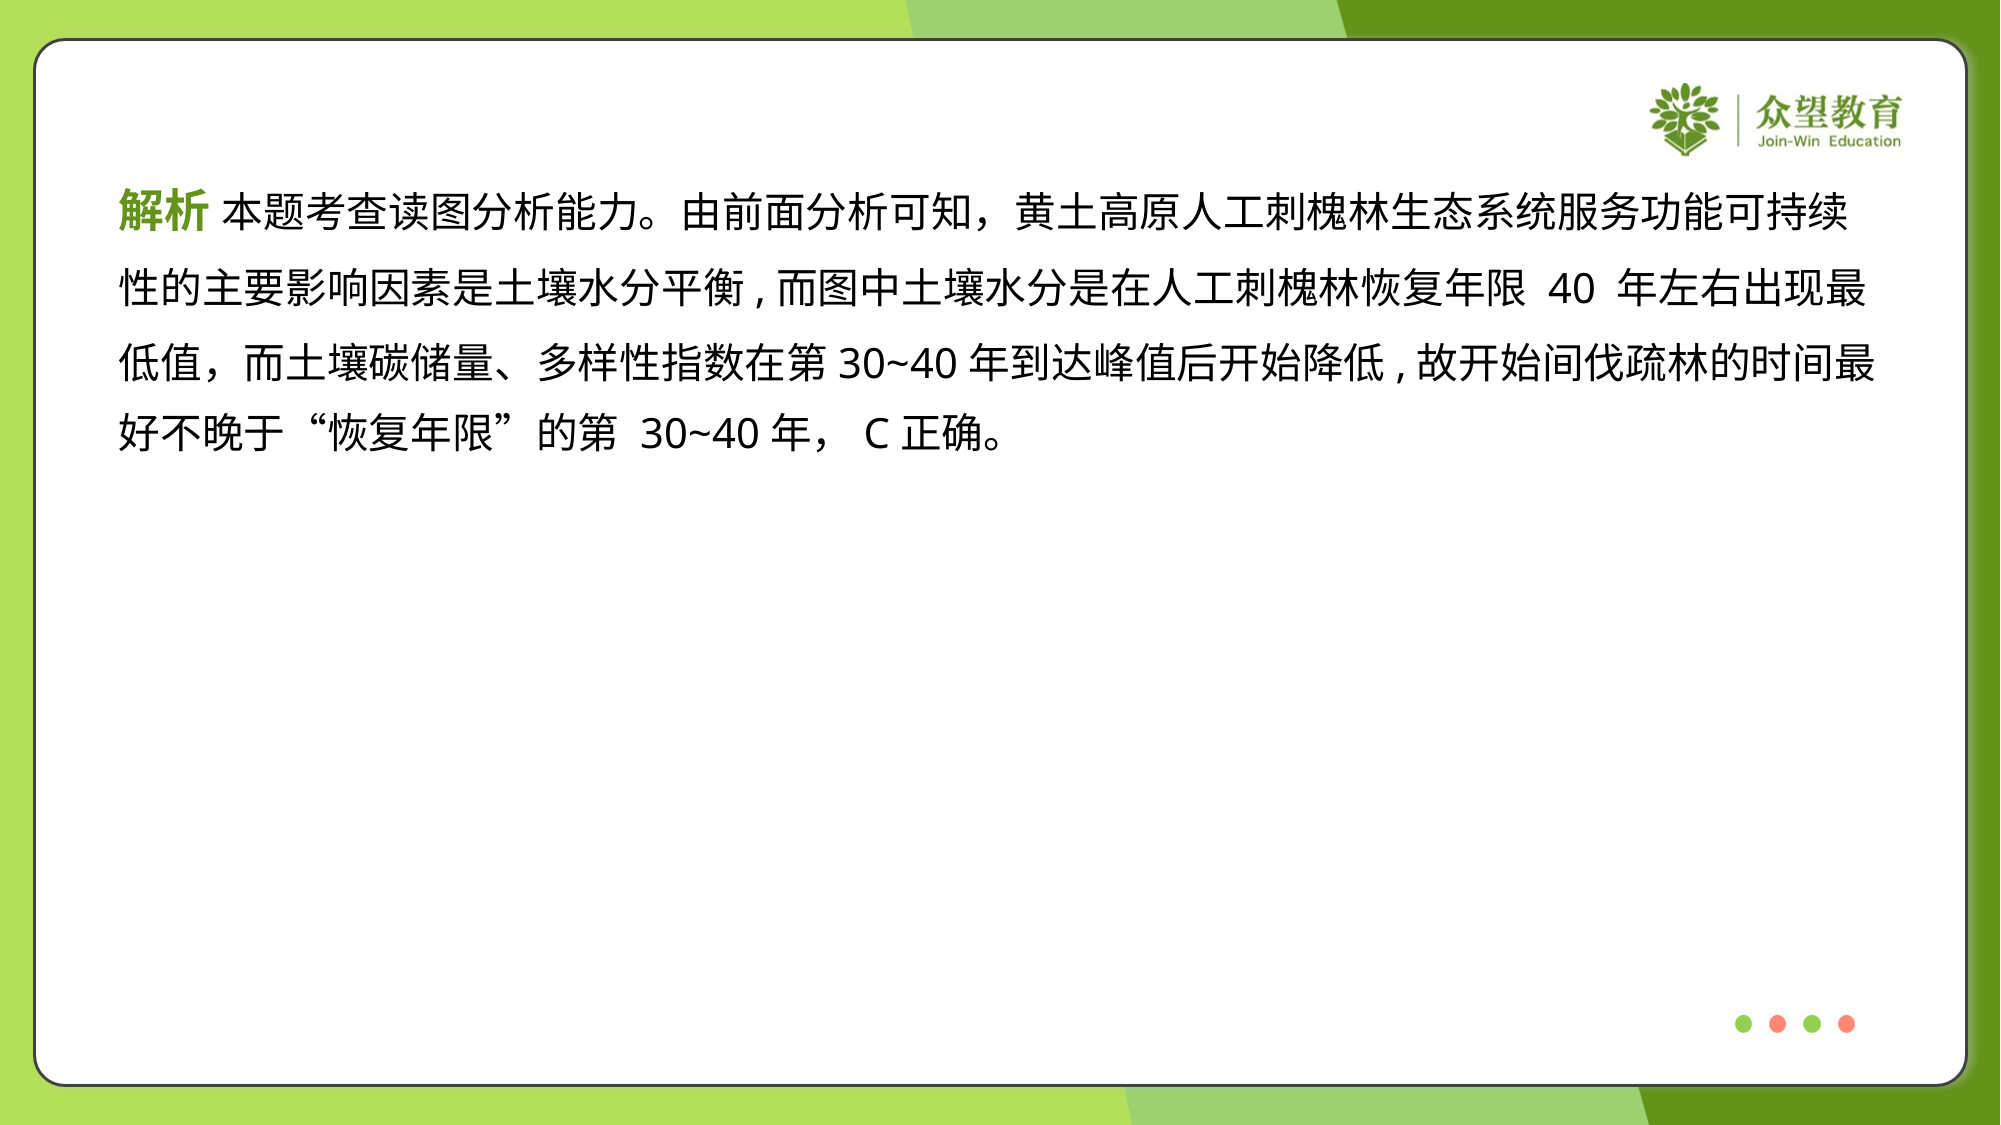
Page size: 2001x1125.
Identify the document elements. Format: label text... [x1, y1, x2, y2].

text_box 解析 本题考查读图分析能力。由前面分析可知，黄土高原人工刺槐林生态系统服务功能可持续 性的主要影响因素是土壤水分平衡,而图中土壤水分是在人工刺槐林恢复年限 40 年左右出现最 低值，而土壤碳储量、多样性指数在第30~40年到达峰值后开始降低,故开始间伐疏林的时间最 好不晚于“恢复年限”的第 30~40年，C正确。 [118, 159, 1883, 450]
picture [0, 0, 2000, 1125]
